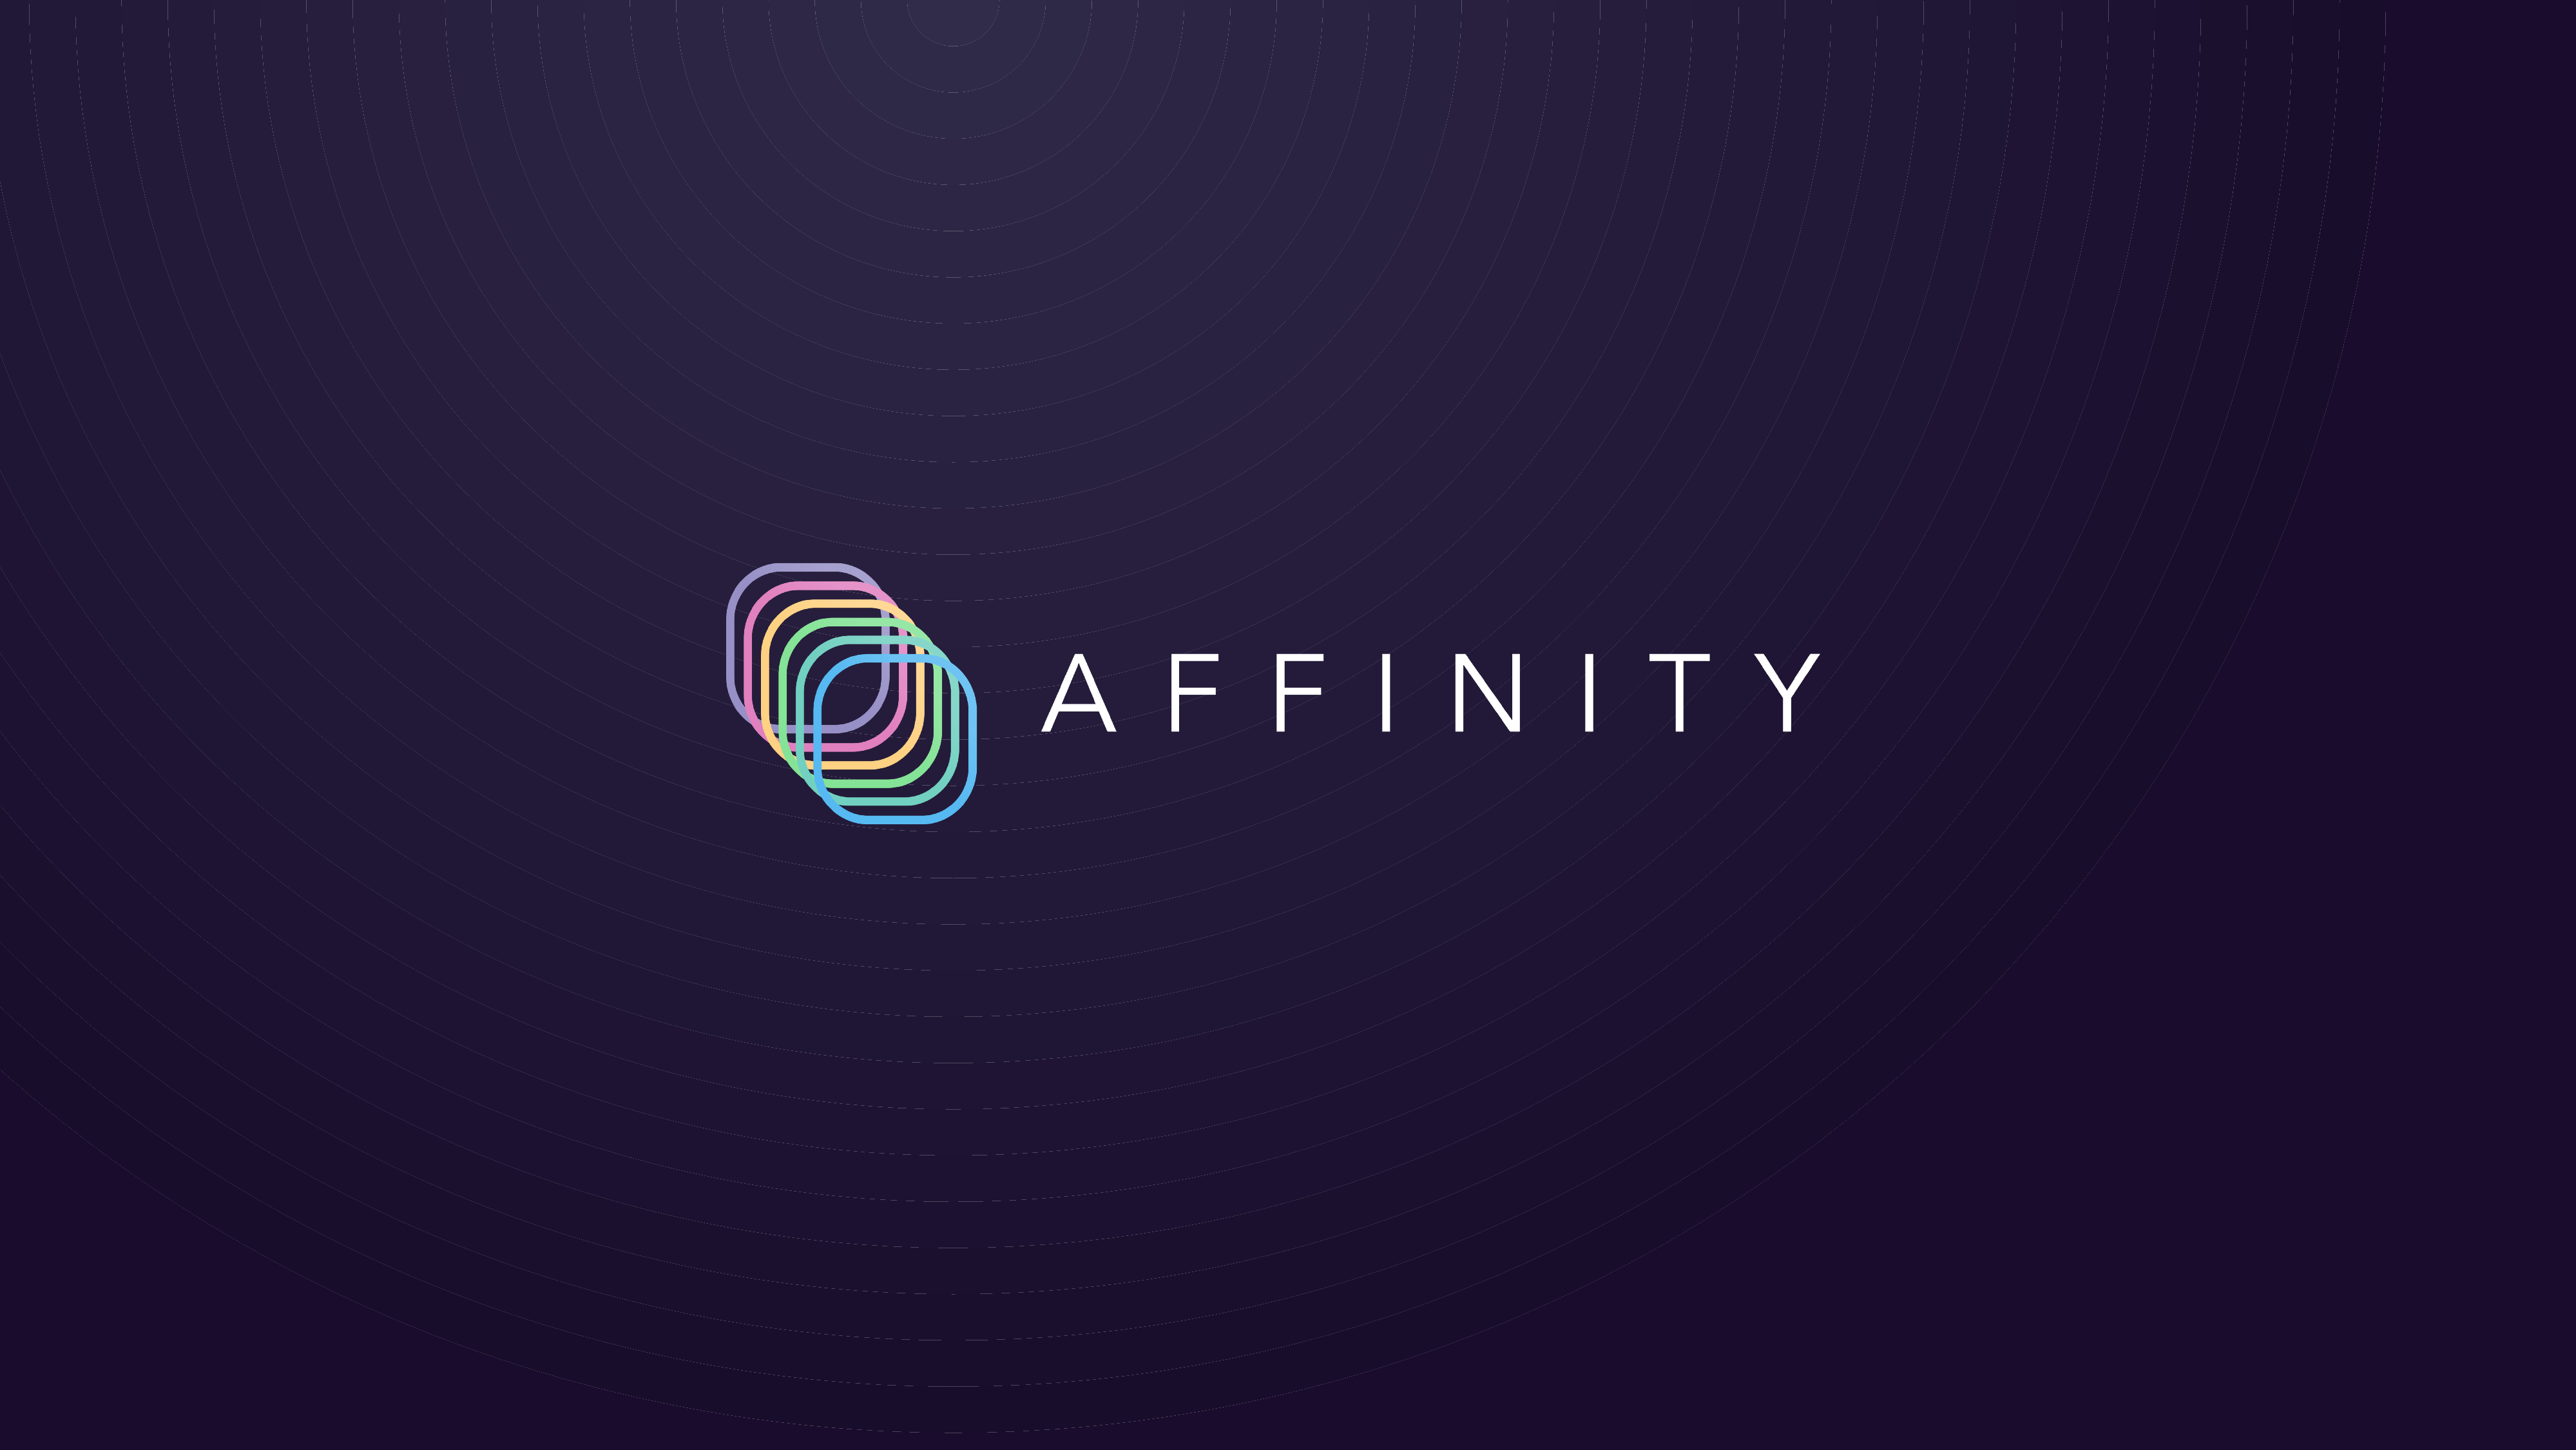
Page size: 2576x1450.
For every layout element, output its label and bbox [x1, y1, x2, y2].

picture [637, 562, 1910, 825]
